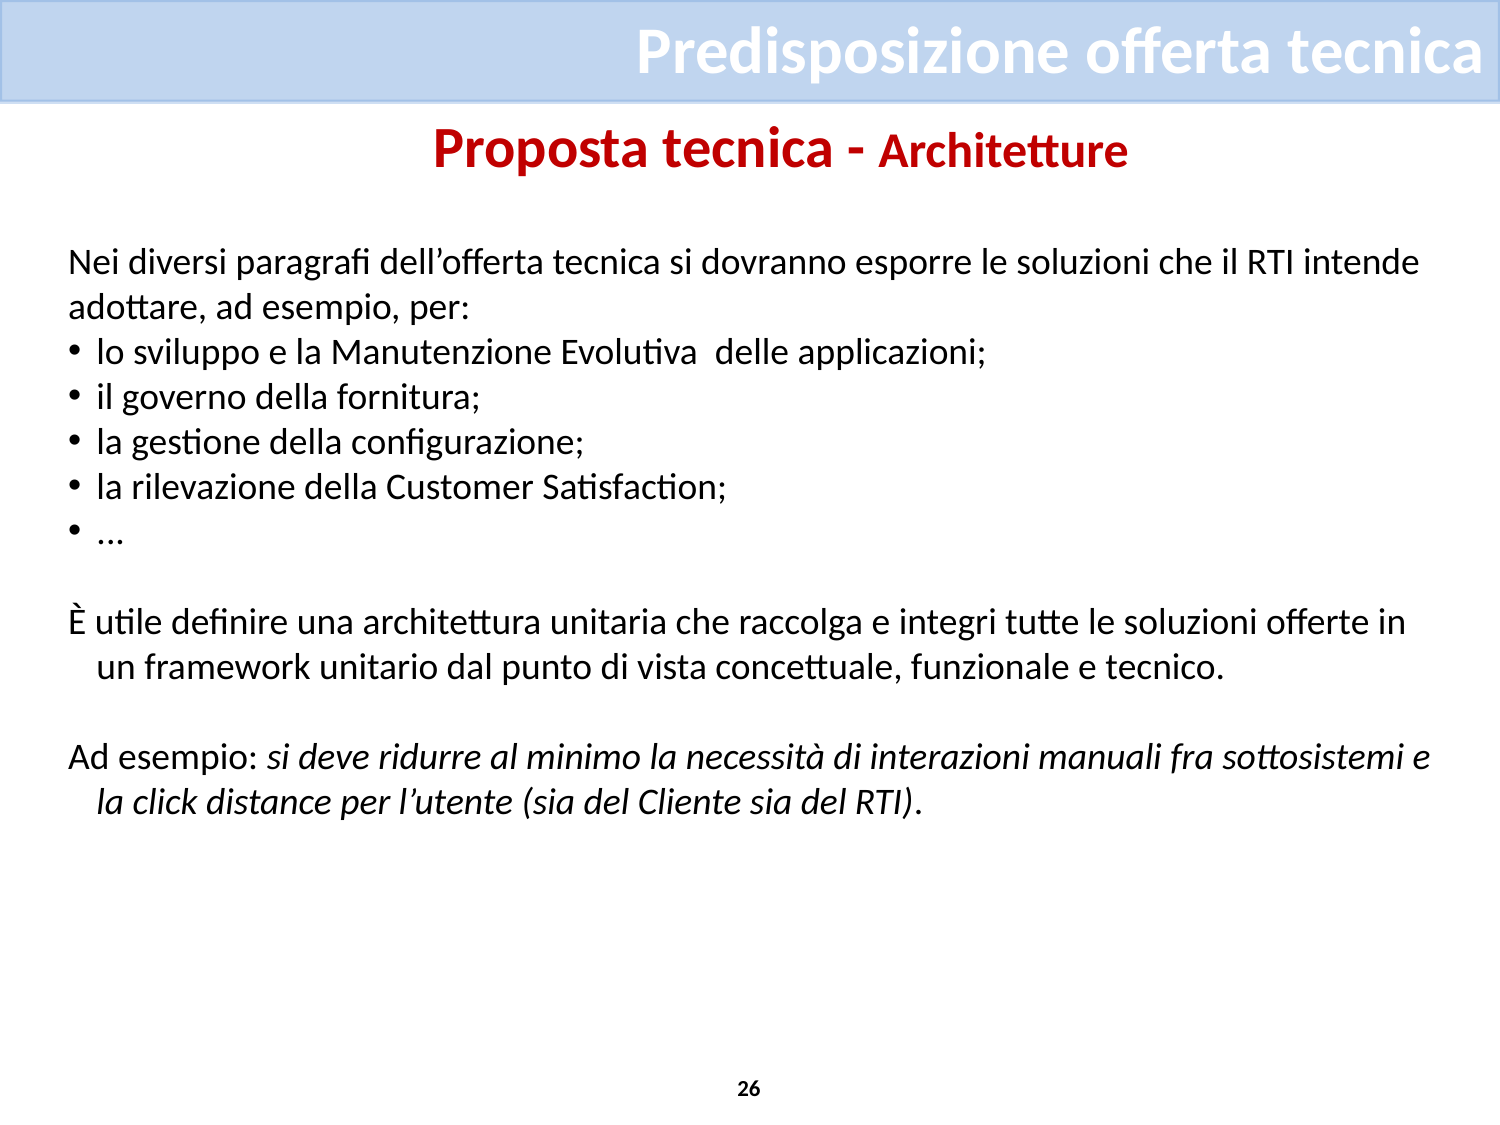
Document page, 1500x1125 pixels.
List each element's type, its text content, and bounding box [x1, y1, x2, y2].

text_box 26 [573, 1057, 924, 1118]
text_box Predisposizione offerta tecnica [560, 0, 1500, 95]
text_box Nei diversi paragrafi dell’offerta tecnica si dovranno esporre le soluzioni che il RTI intende adottare, ad esempio, per: lo sviluppo e la Manutenzione Evolutiva delle applicazioni; il governo della fornitura; la gestione della configurazione; la rilevazione della Customer Satisfaction; ... È utile definire una architettura unitaria che raccolga e integri tutte le soluzioni offerte in un framework unitario dal punto di vista concettuale, funzionale e tecnico. Ad esempio: si deve ridurre al minimo la necessità di interazioni manuali fra sottosistemi e la click distance per l’utente (sia del Cliente sia del RTI). [53, 229, 1471, 830]
text_box Proposta tecnica - Architetture [0, 101, 1500, 185]
